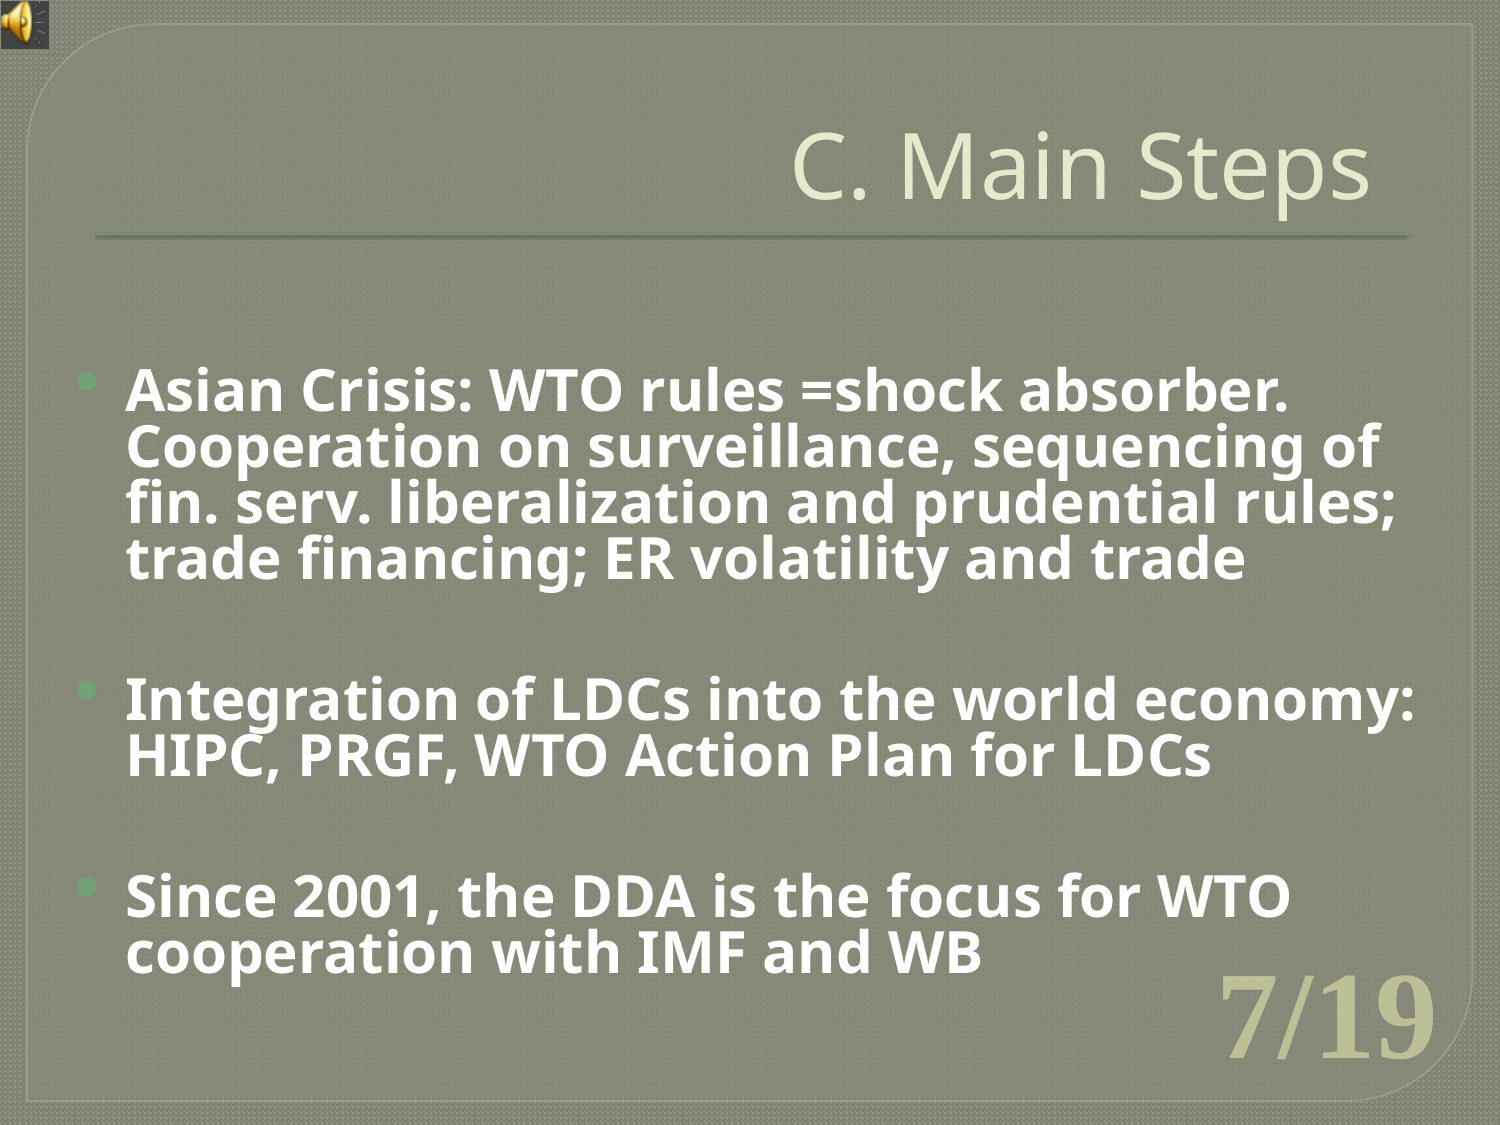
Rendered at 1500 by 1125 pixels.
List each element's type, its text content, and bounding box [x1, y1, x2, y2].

list Asian Crisis: WTO rules =shock absorber. Cooperation on surveillance, sequencing of fin. serv. liberalization and prudential rules; trade financing; ER volatility and trade Integration of LDCs into the world economy: HIPC, PRGF, WTO Action Plan for LDCs Since 2001, the DDA is the focus for WTO cooperation with IMF and WB [62, 275, 1450, 1013]
title C. Main Steps [112, 99, 1388, 226]
text_box 7/19 [902, 937, 1454, 1095]
picture [0, 0, 51, 51]
